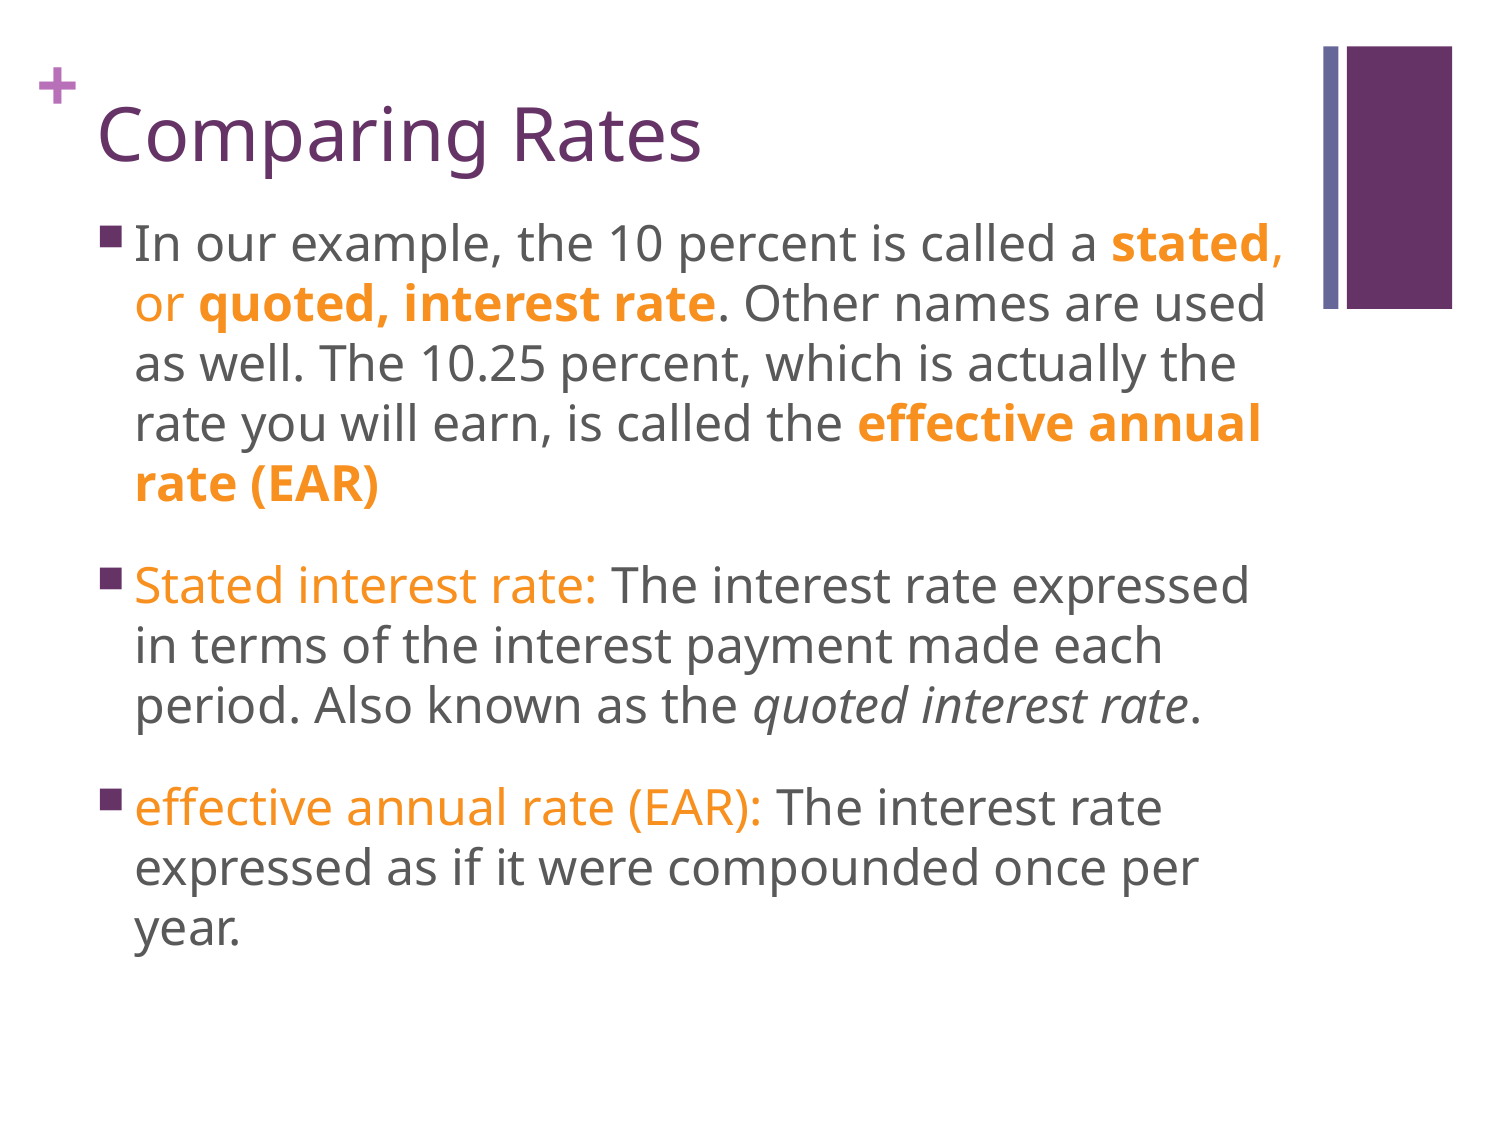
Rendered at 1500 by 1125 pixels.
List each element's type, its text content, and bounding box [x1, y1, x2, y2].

list In our example, the 10 percent is called a stated, or quoted, interest rate. Other names are used as well. The 10.25 percent, which is actually the rate you will earn, is called the effective annual rate (EAR) Stated interest rate: The interest rate expressed in terms of the interest payment made each period. Also known as the quoted interest rate. effective annual rate (EAR): The interest rate expressed as if it were compounded once per year. [81, 204, 1322, 1005]
title Comparing Rates [81, 79, 1322, 190]
